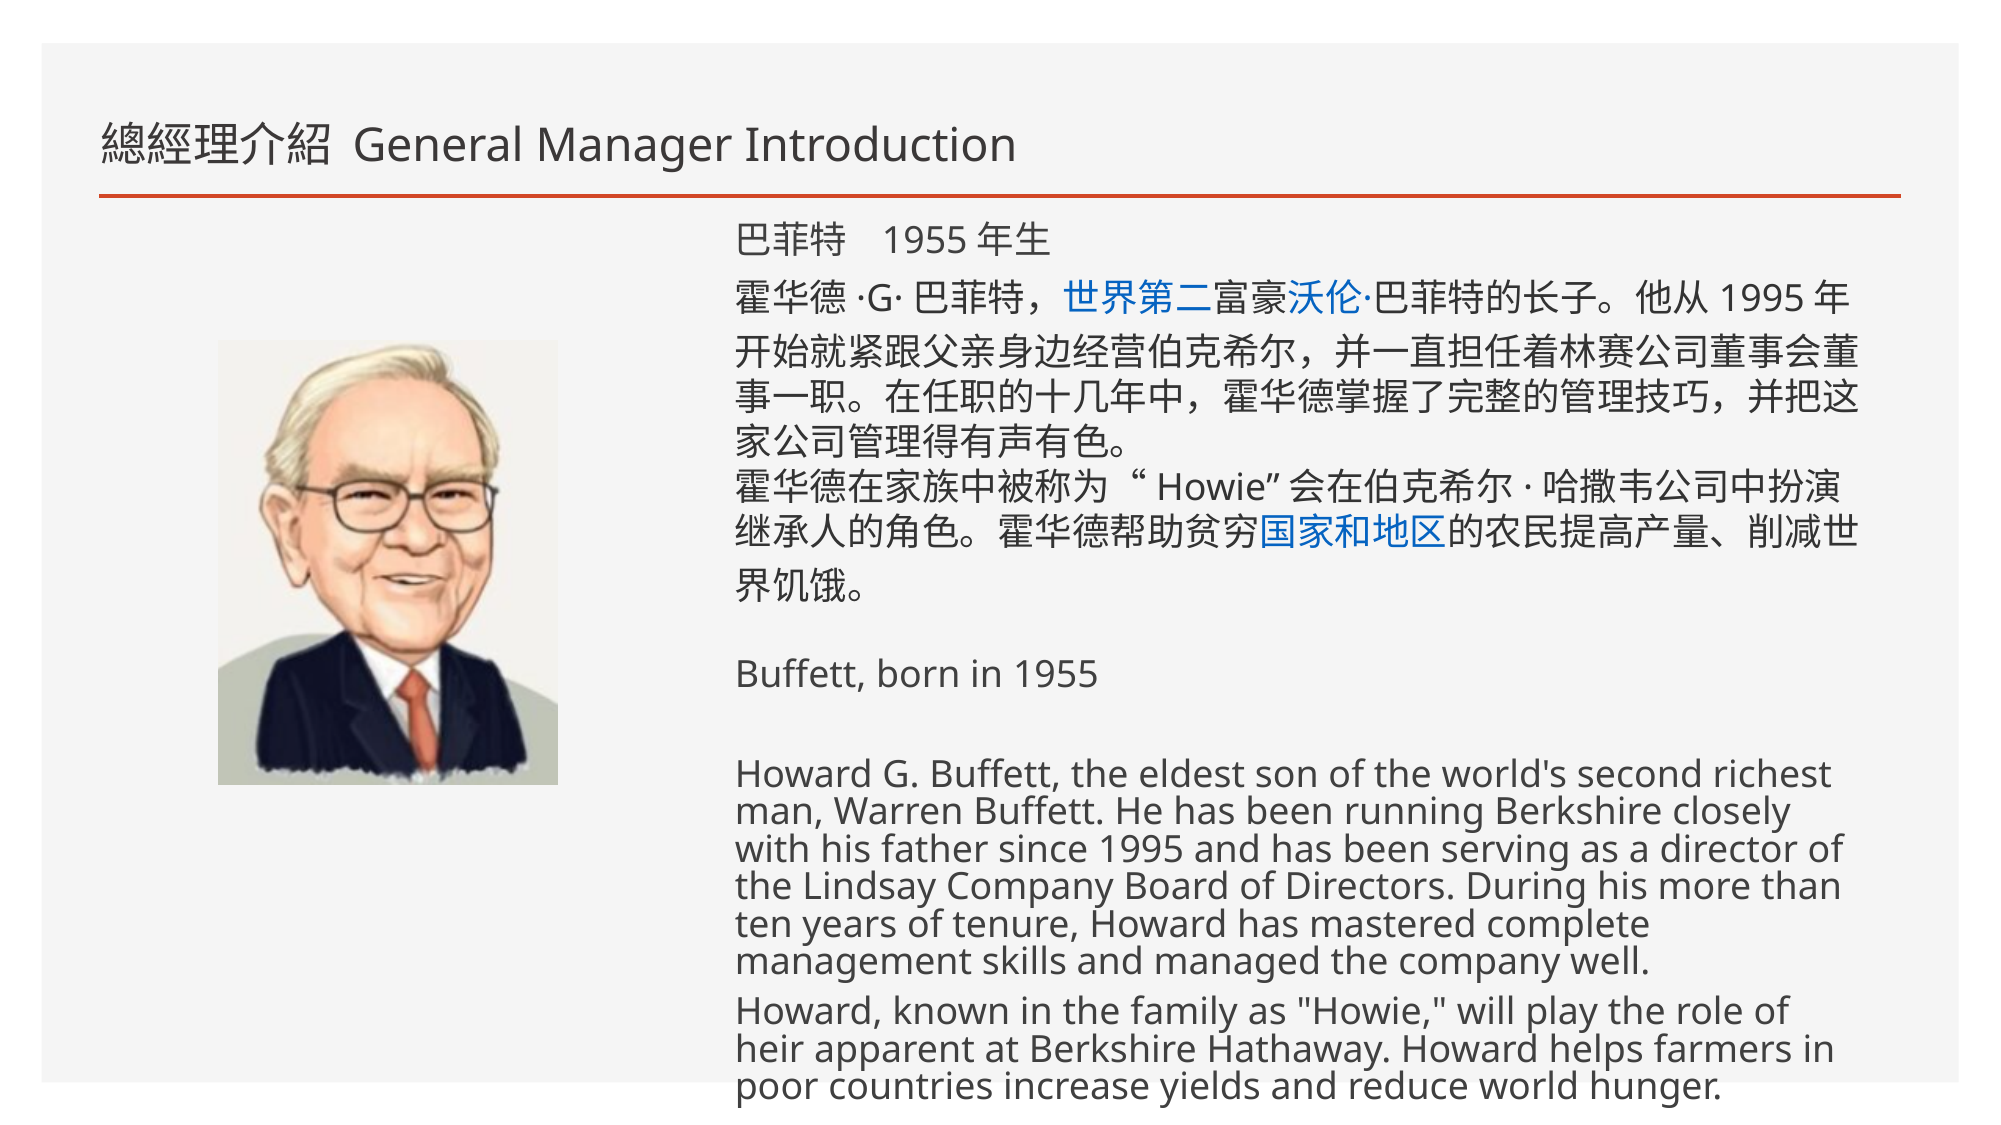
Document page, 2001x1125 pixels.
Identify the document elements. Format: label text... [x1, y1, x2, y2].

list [218, 340, 558, 785]
title 總經理介紹 General Manager Introduction [85, 73, 1214, 179]
text_box 巴菲特 1955年生 霍华德·G·巴菲特，世界第二富豪沃伦·巴菲特的长子。他从1995年开始就紧跟父亲身边经营伯克希尔，并一直担任着林赛公司董事会董事一职。在任职的十几年中，霍华德掌握了完整的管理技巧，并把这家公司管理得有声有色。 霍华德在家族中被称为“Howie”会在伯克希尔·哈撒韦公司中扮演继承人的角色。霍华德帮助贫穷国家和地区的农民提高产量、削减世界饥饿。 Buffett, born in 1955 Howard G. Buffett, the eldest son of the world's second richest man, Warren Buffett. He has been running Berkshire closely with his father since 1995 and has been serving as a director of the Lindsay Company Board of Directors. During his more than ten years of tenure, Howard has mastered complete management skills and managed the company well. Howard, known in the family as "Howie," will play the role of heir apparent at Berkshire Hathaway. Howard helps farmers in poor countries increase yields and reduce world hunger. [720, 216, 1882, 1115]
